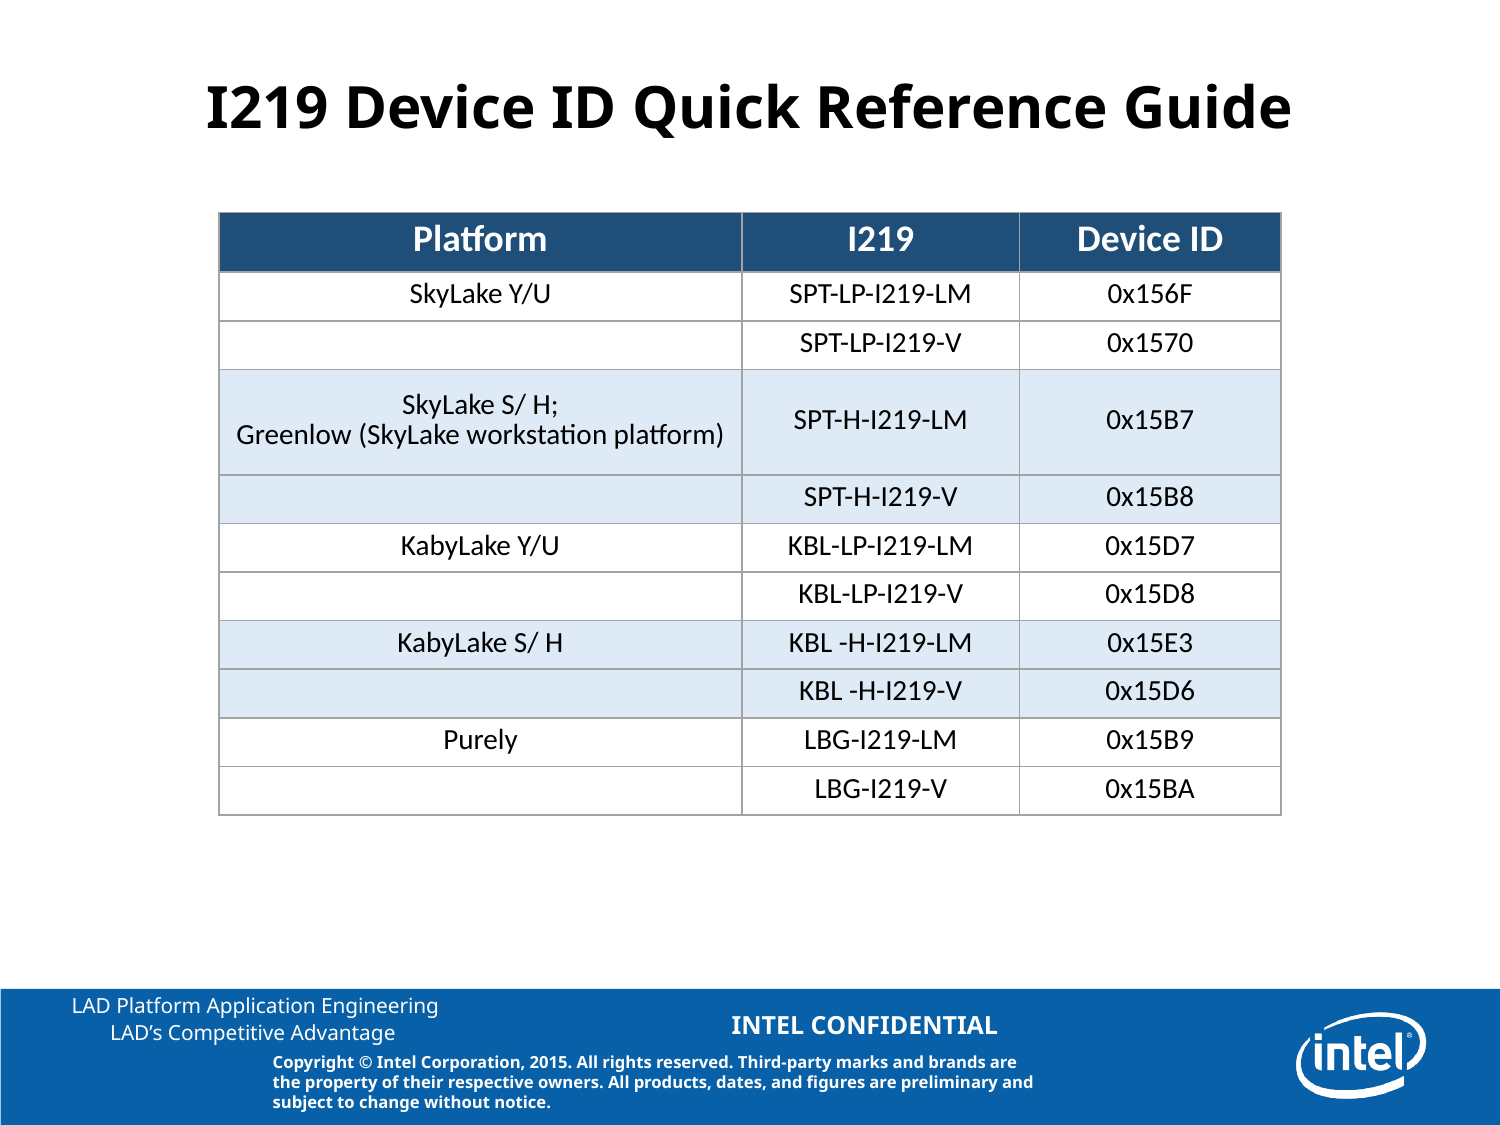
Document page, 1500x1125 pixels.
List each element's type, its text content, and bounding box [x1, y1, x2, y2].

table_header Platform [220, 213, 741, 271]
table_cell [220, 476, 741, 523]
table_cell KabyLake Y/U [220, 524, 741, 571]
table_cell [220, 573, 741, 620]
table_cell 0x15E3 [1020, 621, 1280, 668]
table_cell KBL -H-I219-LM [743, 621, 1019, 668]
table_cell [220, 767, 741, 814]
table_cell KabyLake S/ H [220, 621, 741, 668]
table_cell SPT-LP-I219-V [743, 322, 1019, 369]
table_cell 0x156F [1020, 273, 1280, 320]
table_header I219 [743, 213, 1019, 271]
table_cell KBL-LP-I219-LM [743, 524, 1019, 571]
table_cell [220, 670, 741, 717]
table_header Device ID [1020, 213, 1280, 271]
table_cell SPT-H-I219-LM [743, 370, 1019, 474]
table_cell 0x1570 [1020, 322, 1280, 369]
table_cell [220, 322, 741, 369]
table_cell SkyLake S/ H; Greenlow (SkyLake workstation platform) [220, 370, 741, 474]
table_cell LBG-I219-V [743, 767, 1019, 814]
table_cell LBG-I219-LM [743, 719, 1019, 766]
picture [1294, 1011, 1428, 1101]
table_cell Purely [220, 719, 741, 766]
table_cell 0x15B7 [1020, 370, 1280, 474]
table_cell SkyLake Y/U [220, 273, 741, 320]
table_cell 0x15B8 [1020, 476, 1280, 523]
table_cell SPT-H-I219-V [743, 476, 1019, 523]
table_cell 0x15B9 [1020, 719, 1280, 766]
footer Copyright © Intel Corporation, 2015. All rights reserved. Third-party marks and brands are the property of their respective owners. All products, dates, and figures are preliminary and subject to change without notice. [272, 1051, 1042, 1103]
table_cell 0x15BA [1020, 767, 1280, 814]
table_cell 0x15D6 [1020, 670, 1280, 717]
table_cell 0x15D7 [1020, 524, 1280, 571]
table_cell KBL-LP-I219-V [743, 573, 1019, 620]
text_box I219 Device ID Quick Reference Guide [0, 62, 1500, 148]
table_cell 0x15D8 [1020, 573, 1280, 620]
table_cell KBL -H-I219-V [743, 670, 1019, 717]
table_cell SPT-LP-I219-LM [743, 273, 1019, 320]
